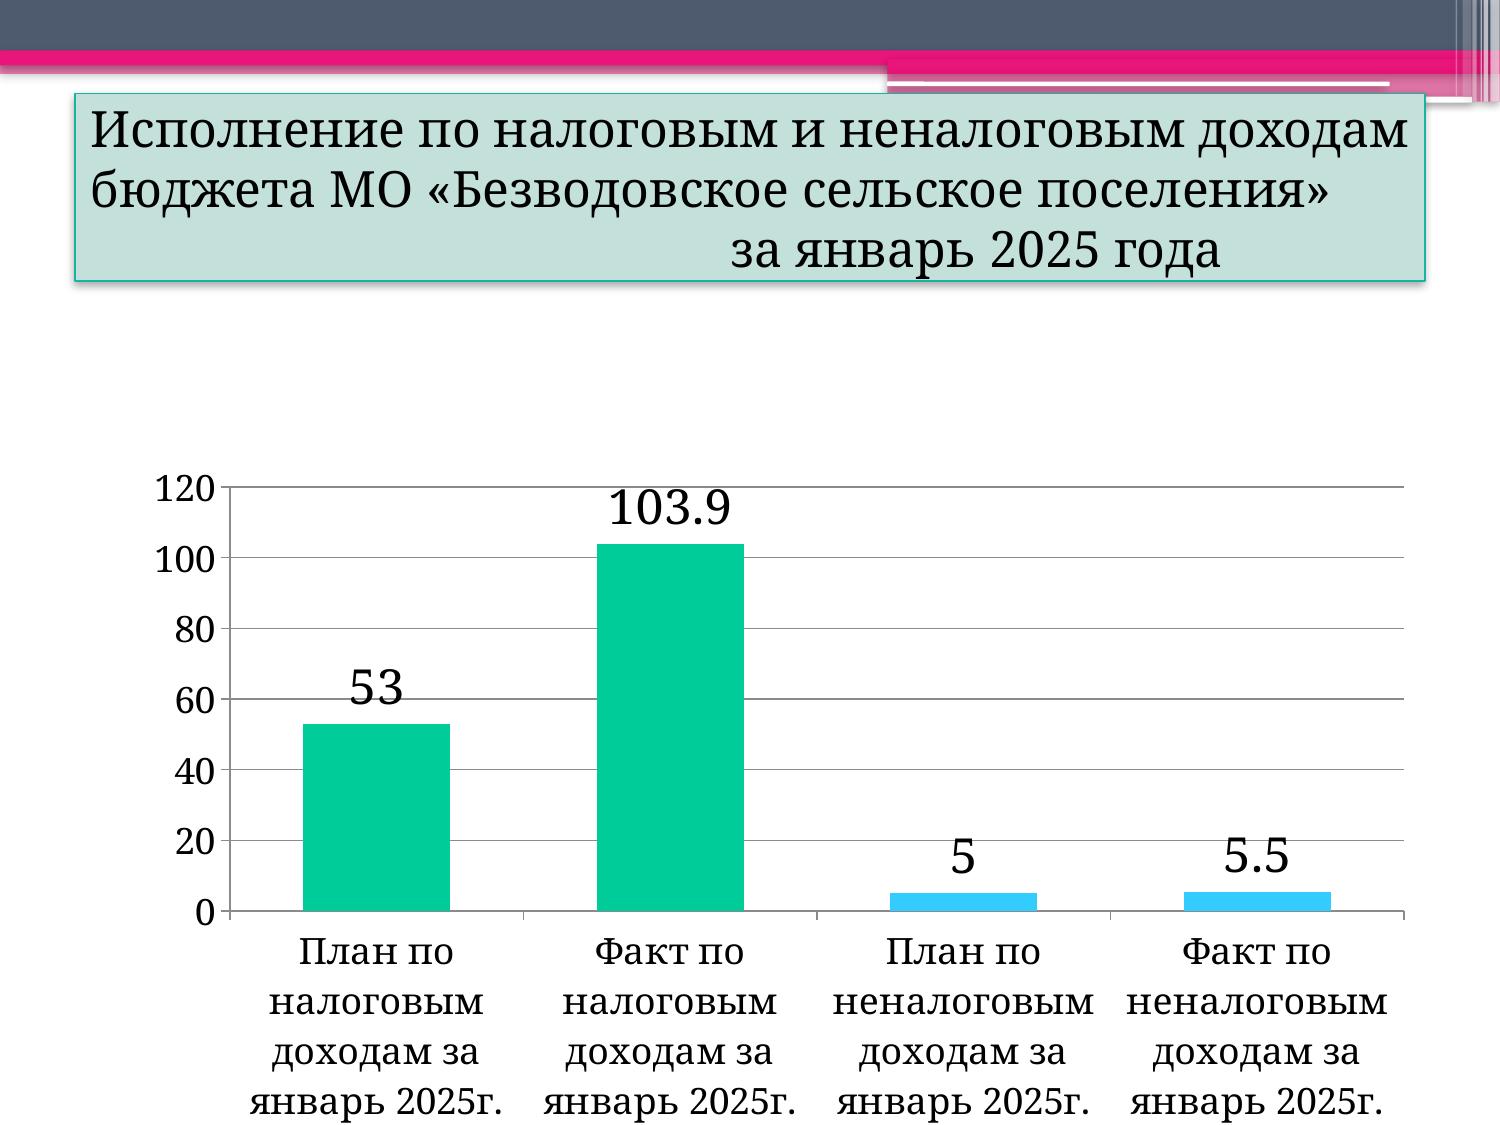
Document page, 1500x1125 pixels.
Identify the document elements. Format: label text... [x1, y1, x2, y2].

chart [74, 362, 1426, 1125]
title Исполнение по налоговым и неналоговым доходам бюджета МО «Безводовское сельское поселения» за январь 2025 года [74, 93, 1426, 282]
